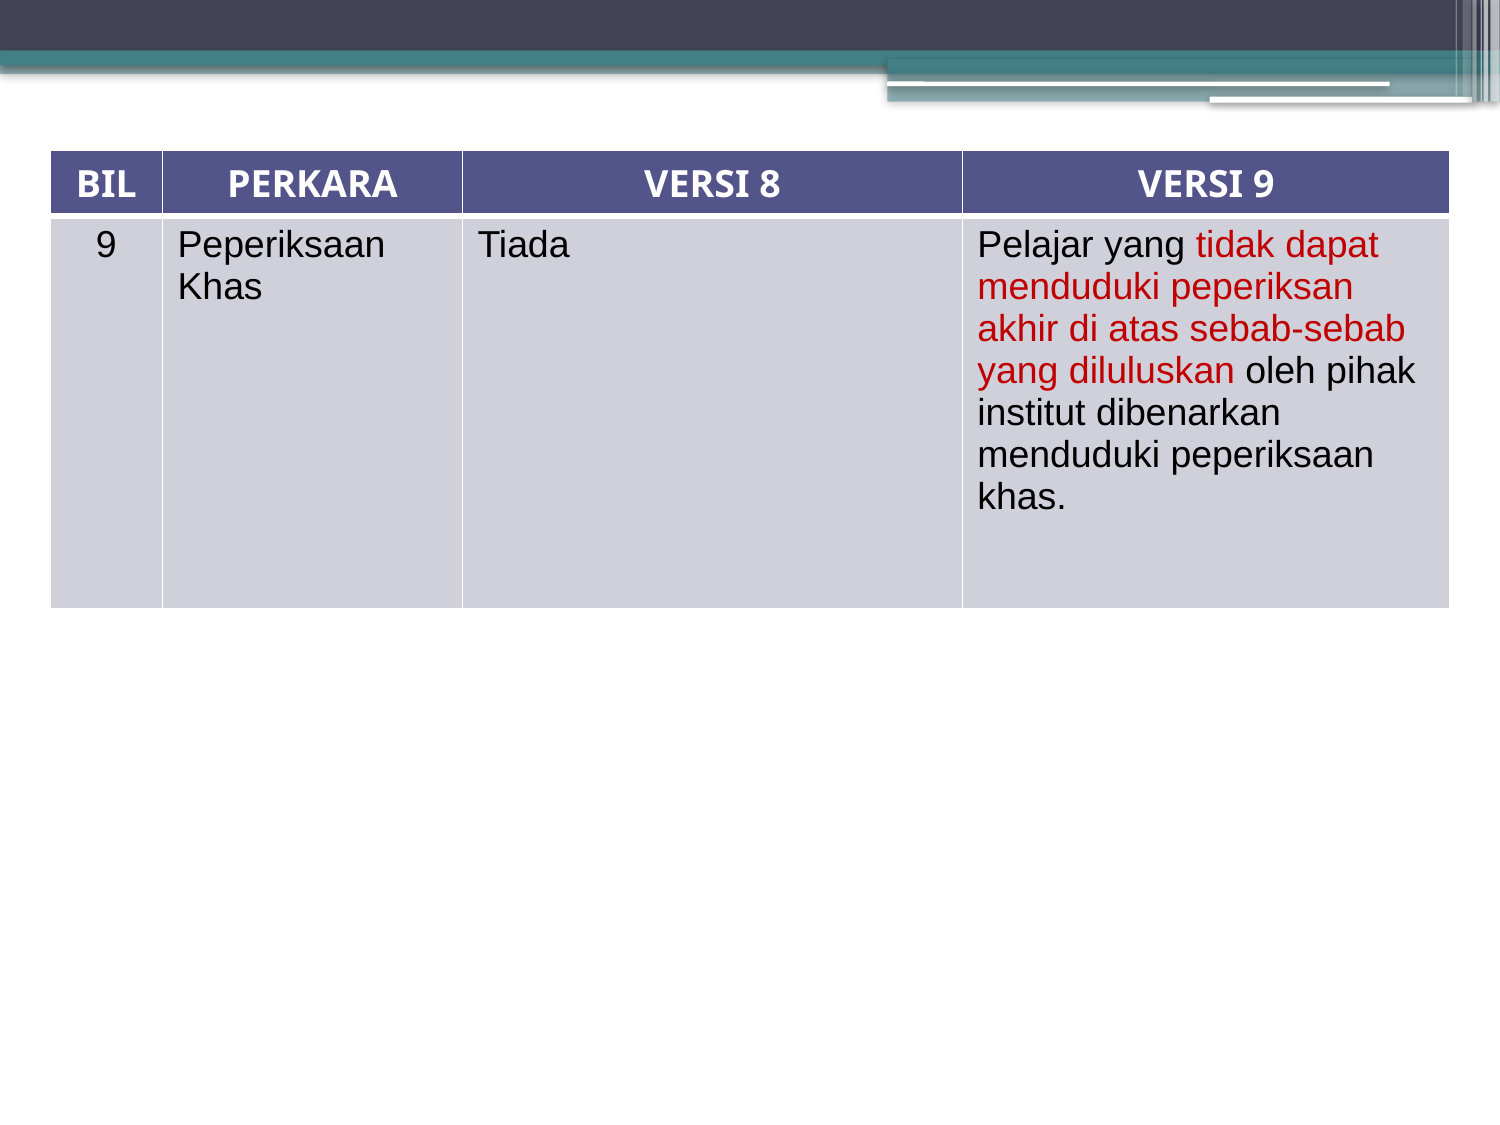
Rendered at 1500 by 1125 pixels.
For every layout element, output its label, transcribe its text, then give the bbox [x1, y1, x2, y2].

table_cell Peperiksaan Khas [163, 219, 462, 608]
table_header BIL [51, 151, 162, 213]
table_header PERKARA [163, 151, 462, 213]
table_cell 9 [51, 219, 162, 608]
table_header VERSI 8 [463, 151, 962, 213]
table_cell Tiada [463, 219, 962, 608]
table_cell Pelajar yang tidak dapat menduduki peperiksan akhir di atas sebab-sebab yang diluluskan oleh pihak institut dibenarkan menduduki peperiksaan khas. [963, 219, 1449, 608]
table_header VERSI 9 [963, 151, 1449, 213]
